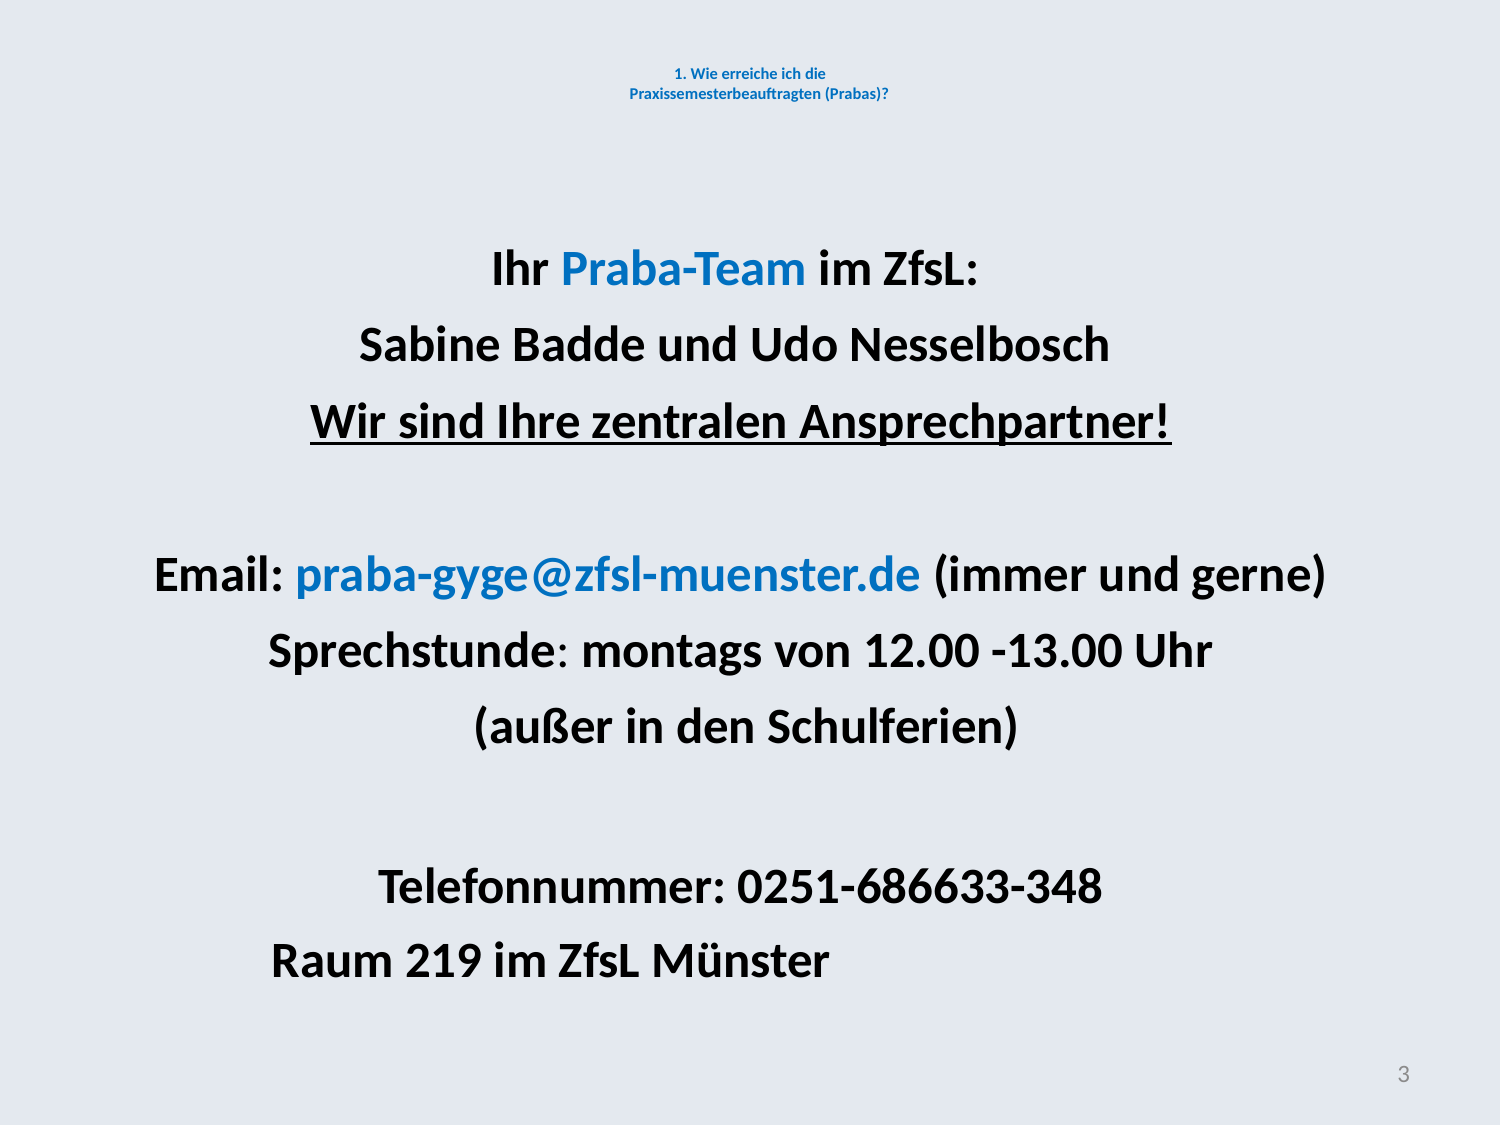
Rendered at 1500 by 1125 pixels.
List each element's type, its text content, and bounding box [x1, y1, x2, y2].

title 1. Wie erreiche ich die Praxissemesterbeauftragten (Prabas)? [0, 9, 1500, 161]
list Ihr Praba-Team im ZfsL: Sabine Badde und Udo Nesselbosch Wir sind Ihre zentralen Ansprechpartner! Email: praba-gyge@zfsl-muenster.de (immer und gerne) Sprechstunde: montags von 12.00 -13.00 Uhr (außer in den Schulferien) Telefonnummer: 0251-686633-348 Raum 219 im ZfsL Münster [0, 160, 1483, 1125]
slide_number 3 [1074, 1042, 1425, 1103]
